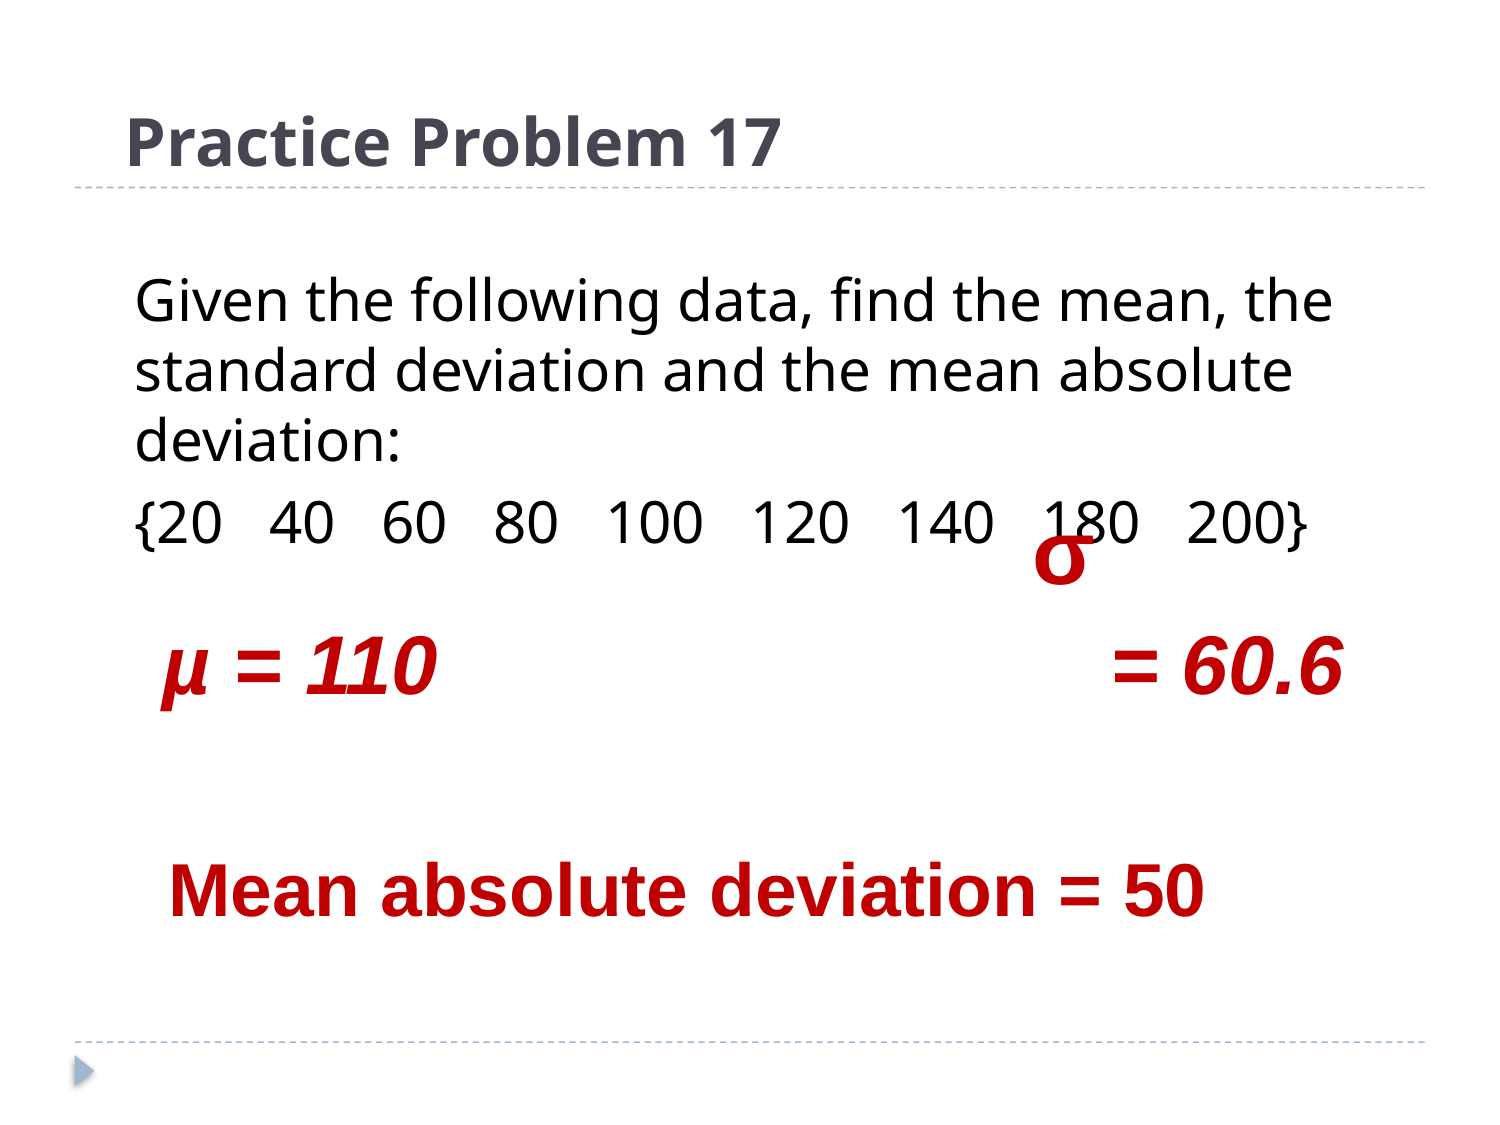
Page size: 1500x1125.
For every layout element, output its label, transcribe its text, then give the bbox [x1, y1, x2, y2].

text_box µ = 110 = 60.6 [147, 603, 1442, 719]
title Practice Problem 17 [75, 24, 1425, 188]
text_box σ [992, 485, 1111, 611]
text_box Mean absolute deviation = 50 [153, 834, 1436, 939]
list Given the following data, find the mean, the standard deviation and the mean absolute deviation: {20 40 60 80 100 120 140 180 200} [75, 255, 1471, 923]
